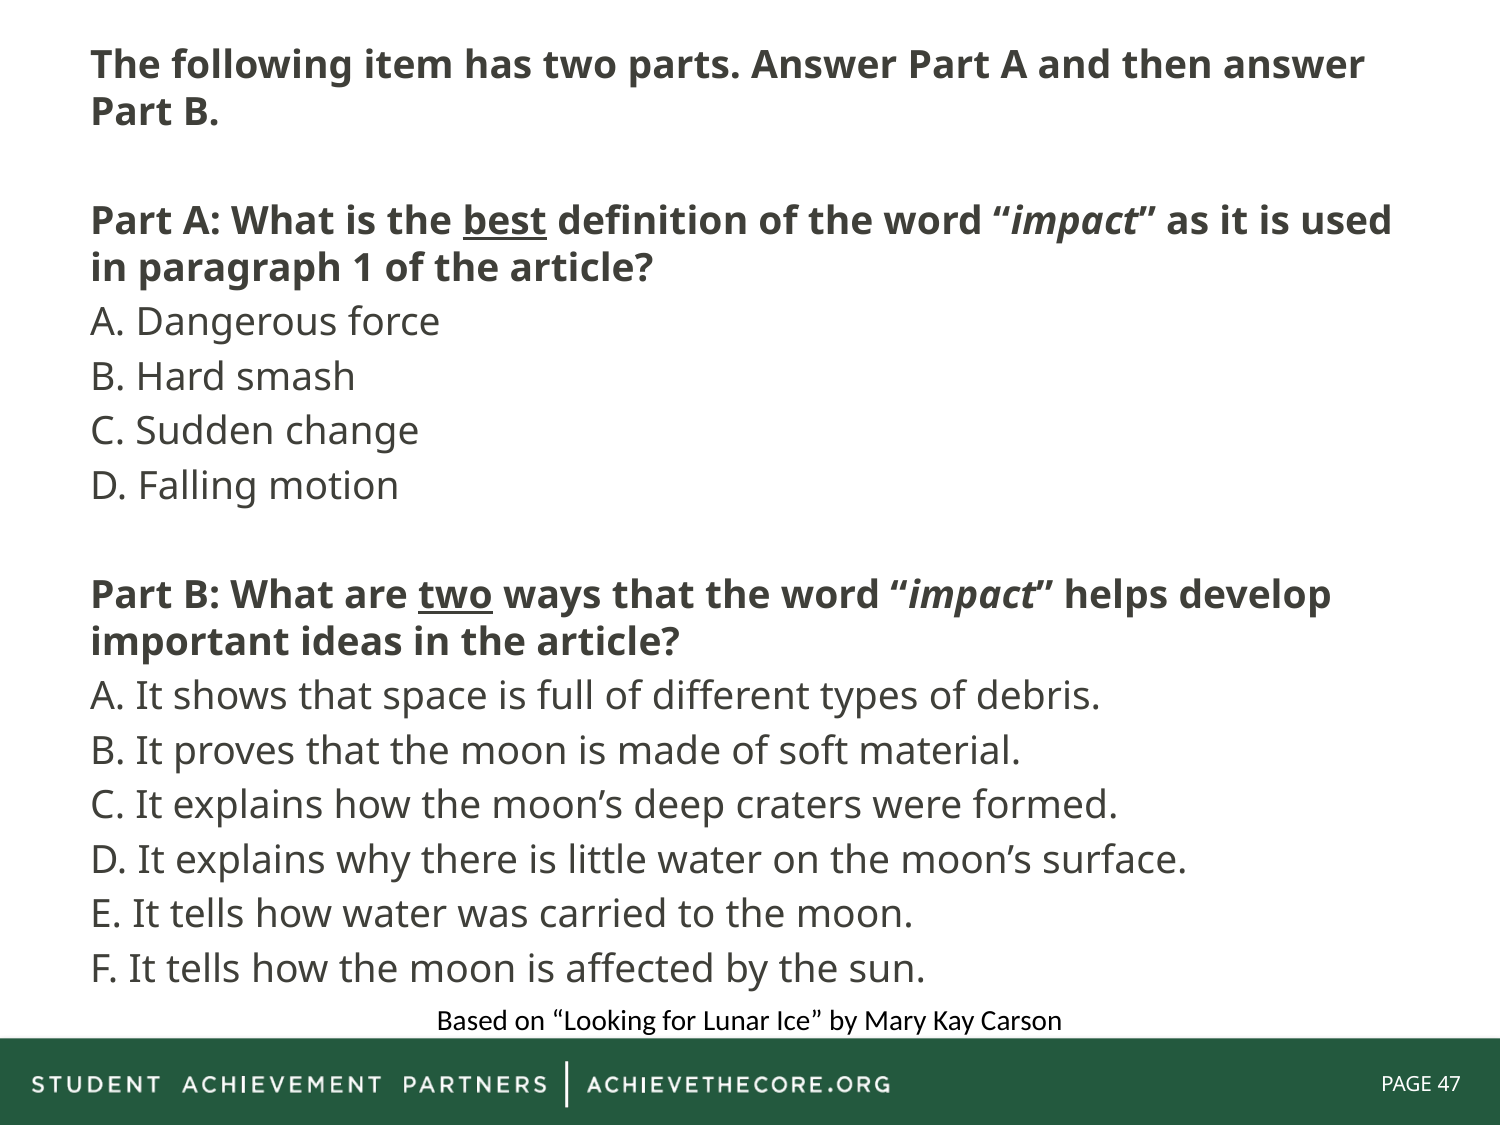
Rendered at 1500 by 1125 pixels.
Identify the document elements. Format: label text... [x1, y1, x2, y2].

text_box Based on “Looking for Lunar Ice” by Mary Kay Carson [74, 994, 1425, 1044]
list The following item has two parts. Answer Part A and then answer Part B. Part A: What is the best definition of the word “impact” as it is used in paragraph 1 of the article? A. Dangerous force B. Hard smash C. Sudden change D. Falling motion Part B: What are two ways that the word “impact” helps develop important ideas in the article? A. It shows that space is full of different types of debris. B. It proves that the moon is made of soft material. C. It explains how the moon’s deep craters were formed. D. It explains why there is little water on the moon’s surface. E. It tells how water was carried to the moon. F. It tells how the moon is affected by the sun. [75, 32, 1425, 994]
